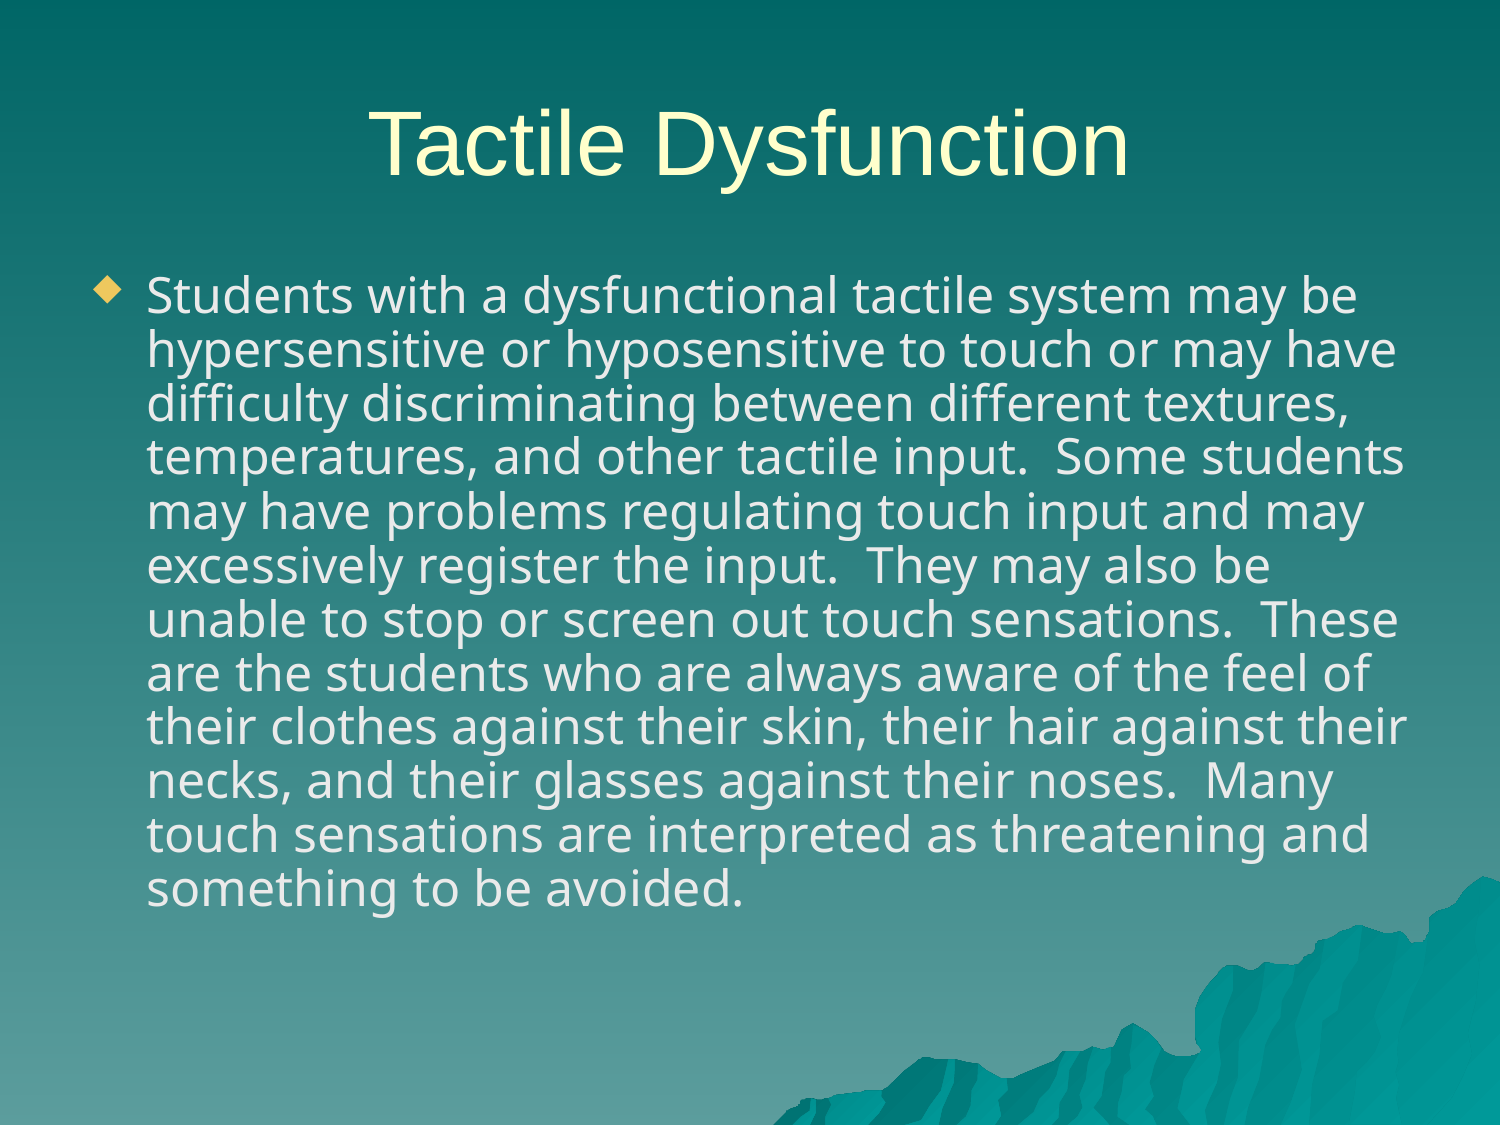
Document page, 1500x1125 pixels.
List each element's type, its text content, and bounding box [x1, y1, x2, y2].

title Tactile Dysfunction [74, 45, 1426, 233]
list Students with a dysfunctional tactile system may be hypersensitive or hyposensitive to touch or may have difficulty discriminating between different textures, temperatures, and other tactile input. Some students may have problems regulating touch input and may excessively register the input. They may also be unable to stop or screen out touch sensations. These are the students who are always aware of the feel of their clothes against their skin, their hair against their necks, and their glasses against their noses. Many touch sensations are interpreted as threatening and something to be avoided. [74, 262, 1426, 1006]
